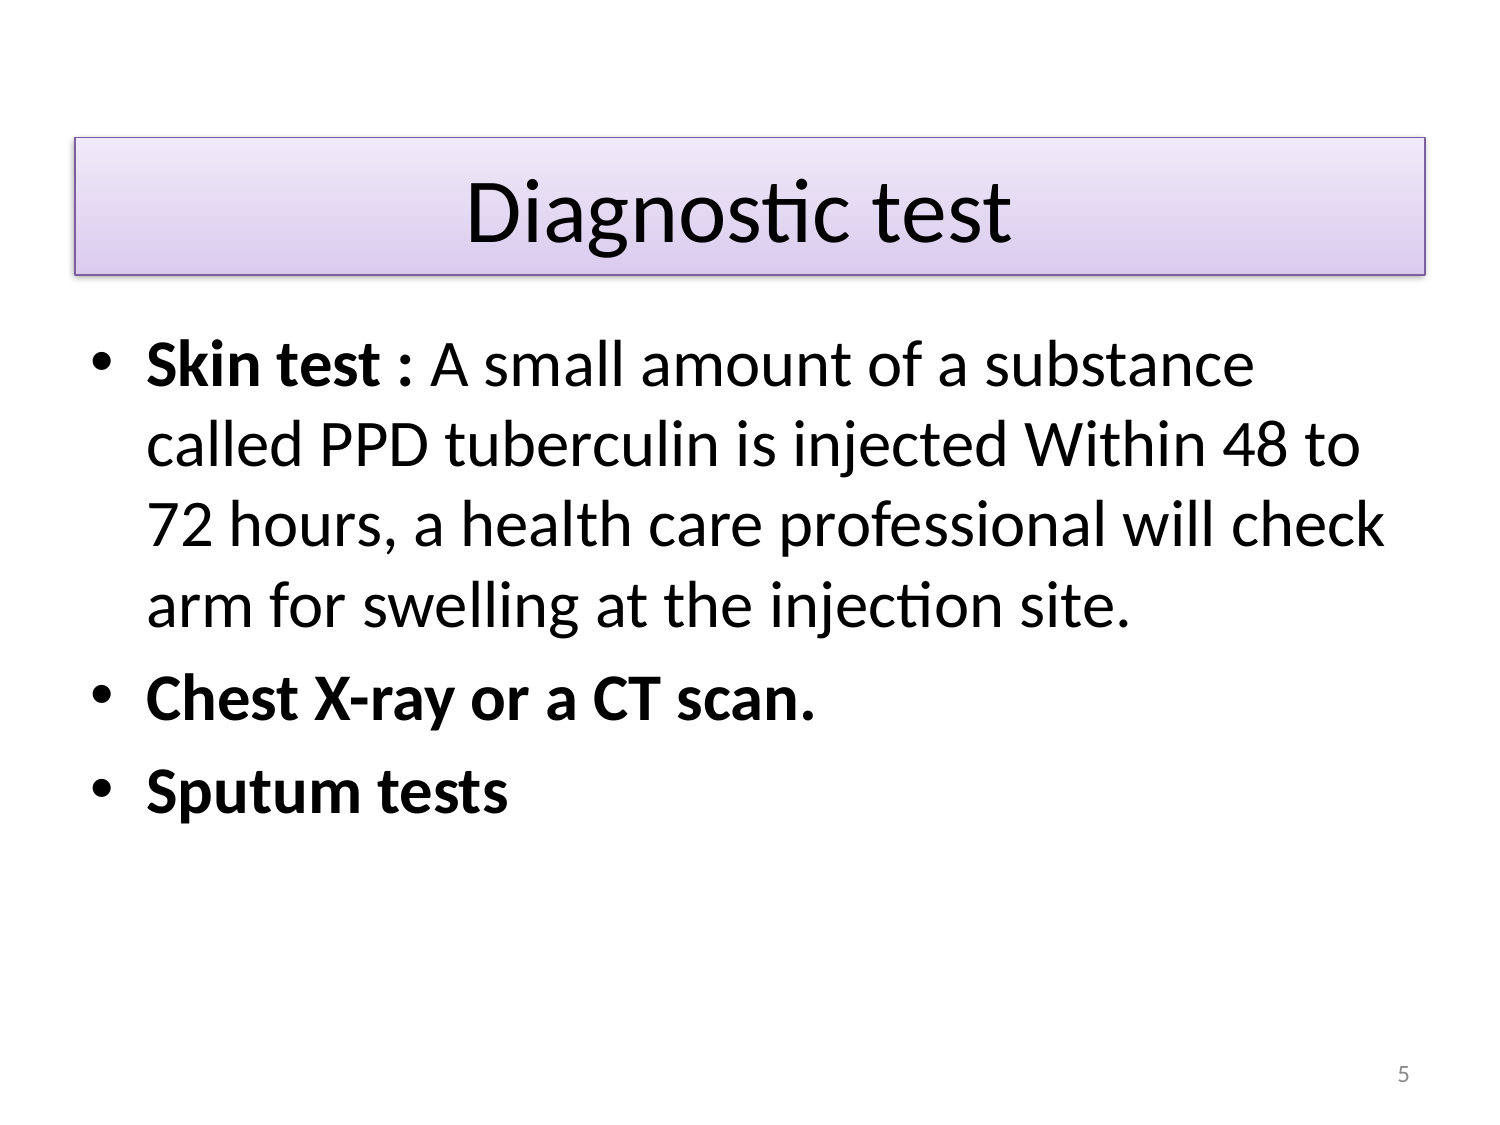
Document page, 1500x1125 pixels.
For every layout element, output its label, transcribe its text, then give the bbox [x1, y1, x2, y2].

slide_number 5 [1074, 1042, 1425, 1103]
list Skin test : A small amount of a substance called PPD tuberculin is injected Within 48 to 72 hours, a health care professional will check arm for swelling at the injection site. Chest X-ray or a CT scan. Sputum tests [75, 312, 1425, 1055]
title Diagnostic test [74, 137, 1426, 276]
